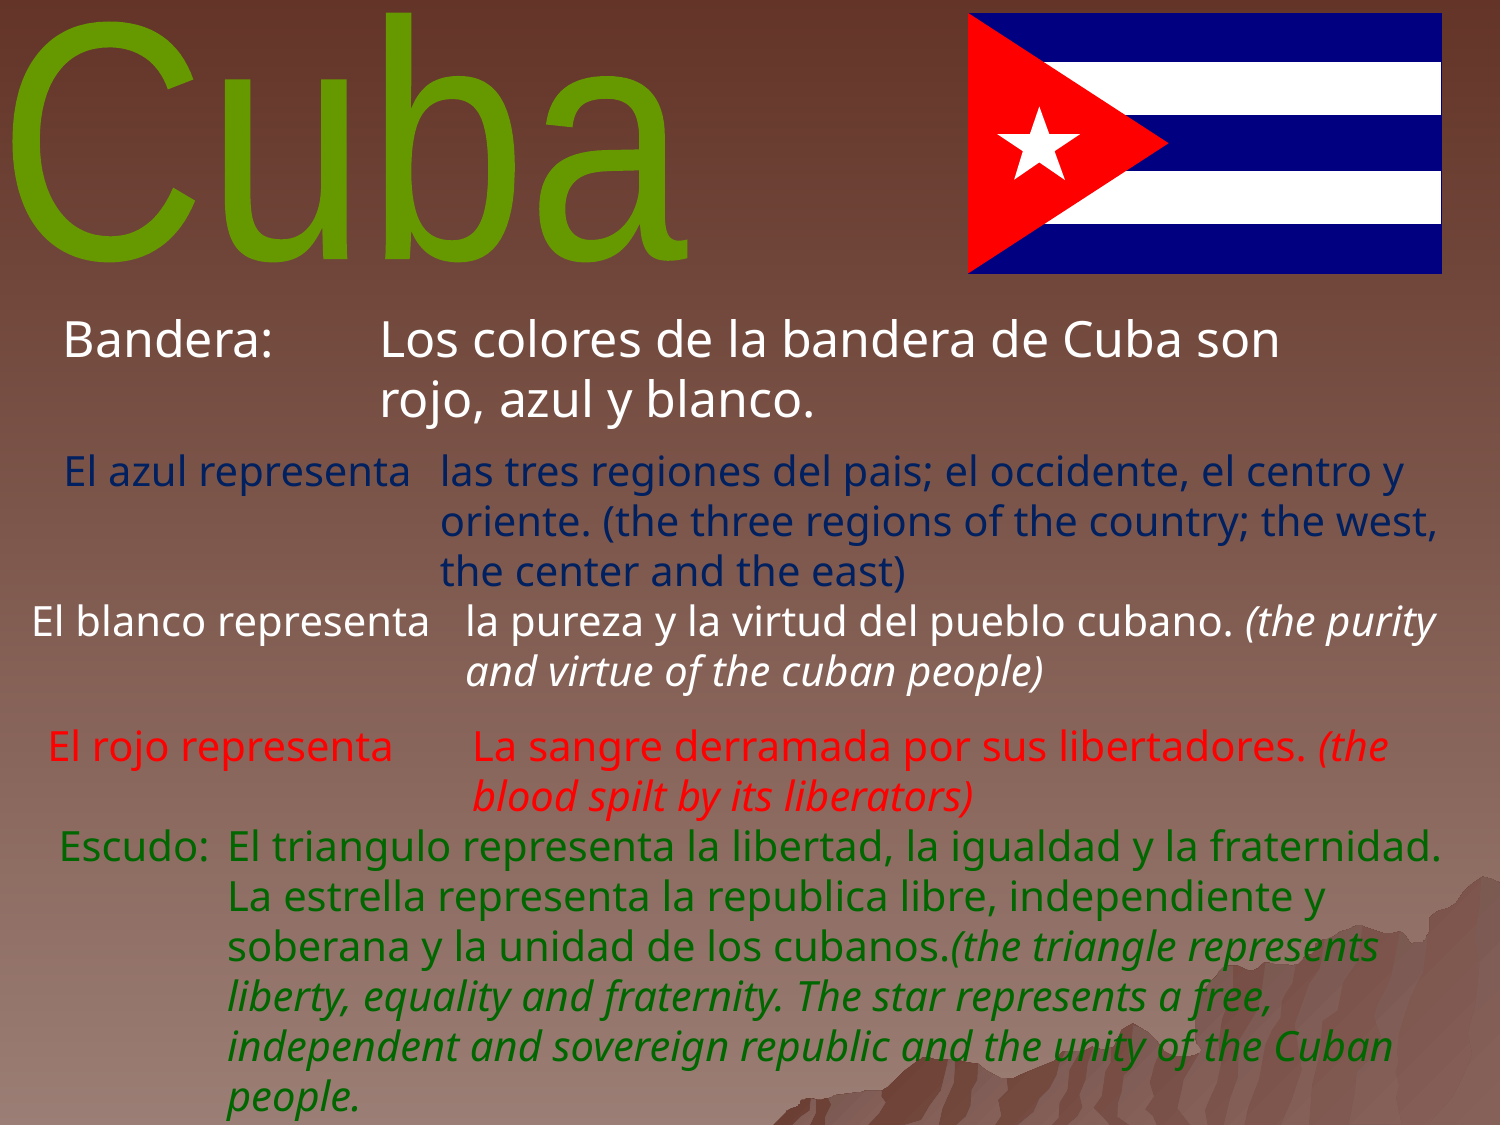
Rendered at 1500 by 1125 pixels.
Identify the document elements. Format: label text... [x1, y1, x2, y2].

text_box El rojo representa [32, 712, 409, 778]
text_box El blanco representa [16, 587, 446, 653]
text_box Los colores de la bandera de Cuba son rojo, azul y blanco. [364, 299, 1298, 435]
text_box Bandera: [48, 299, 290, 375]
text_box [967, 12, 1444, 276]
text_box El azul representa [0, 437, 425, 503]
text_box las tres regiones del pais; el occidente, el centro y oriente. (the three regions of the country; the west, the center and the east) [425, 437, 1500, 603]
text_box la pureza y la virtud del pueblo cubano. (the purity and virtue of the cuban people) [450, 587, 1500, 703]
text_box Escudo: [43, 812, 212, 878]
text_box El triangulo representa la libertad, la igualdad y la fraternidad. La estrella representa la republica libre, independiente y soberana y la unidad de los cubanos.(the triangle represents liberty, equality and fraternity. The star represents a free, independent and sovereign republic and the unity of the Cuban people. [212, 812, 1475, 1125]
text_box La sangre derramada por sus libertadores. (the blood spilt by its liberators) [457, 712, 1415, 812]
